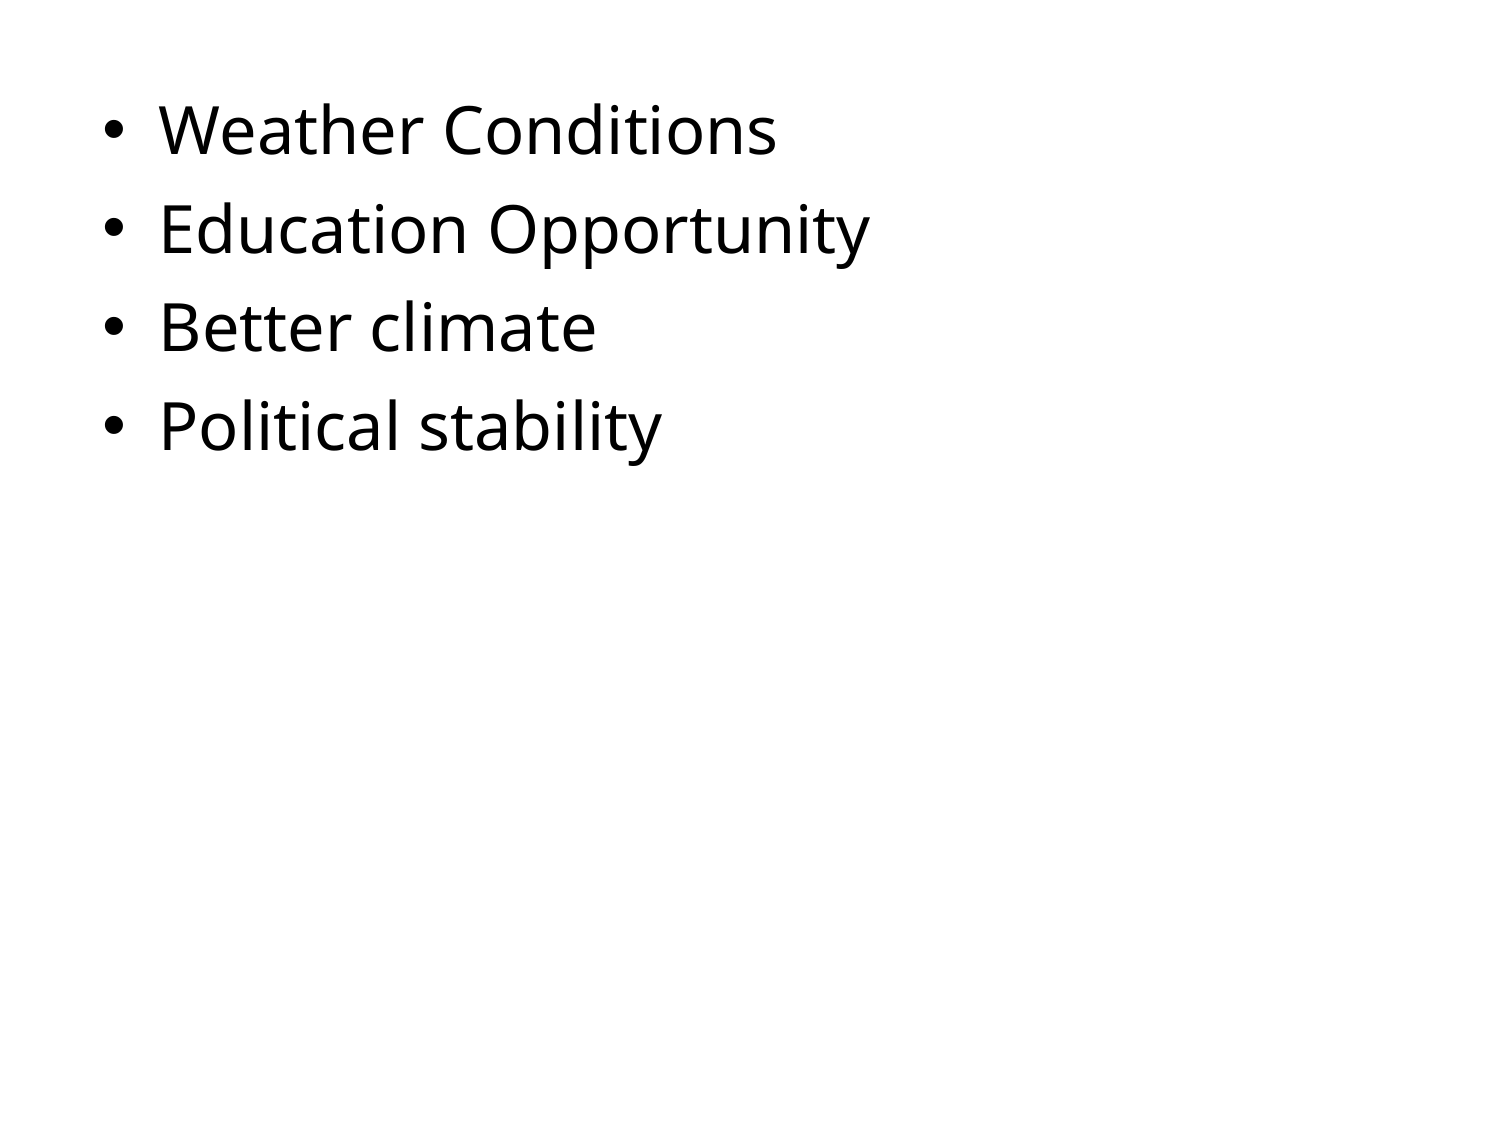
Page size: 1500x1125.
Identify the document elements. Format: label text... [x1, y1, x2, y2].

text_box Weather Conditions Education Opportunity Better climate Political stability [87, 74, 1400, 472]
